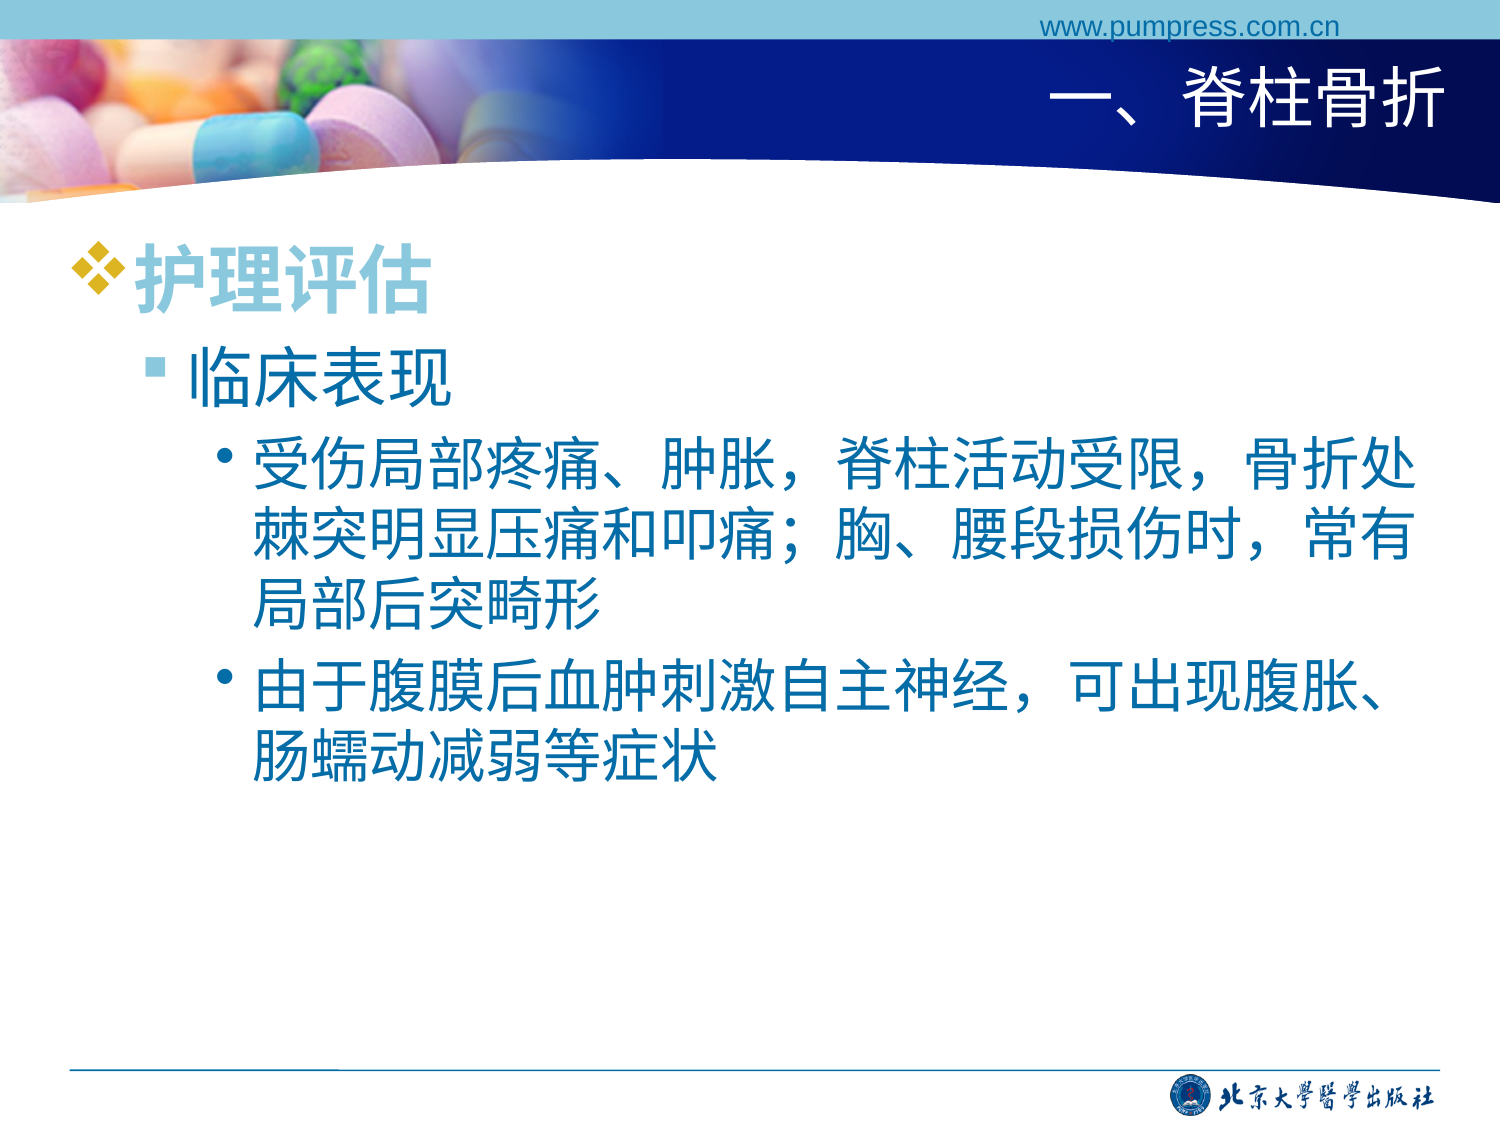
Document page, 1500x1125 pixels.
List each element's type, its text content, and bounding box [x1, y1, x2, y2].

picture [1170, 1074, 1436, 1118]
list 护理评估 临床表现 受伤局部疼痛、肿胀，脊柱活动受限，骨折处棘突明显压痛和叩痛；胸、腰段损伤时，常有局部后突畸形 由于腹膜后血肿刺激自主神经，可出现腹胀、肠蠕动减弱等症状 [49, 224, 1463, 1026]
slide_number www.pumpress.com.cn [1025, 0, 1463, 38]
title 一、脊柱骨折 [137, 49, 1463, 143]
picture [0, 40, 1500, 203]
